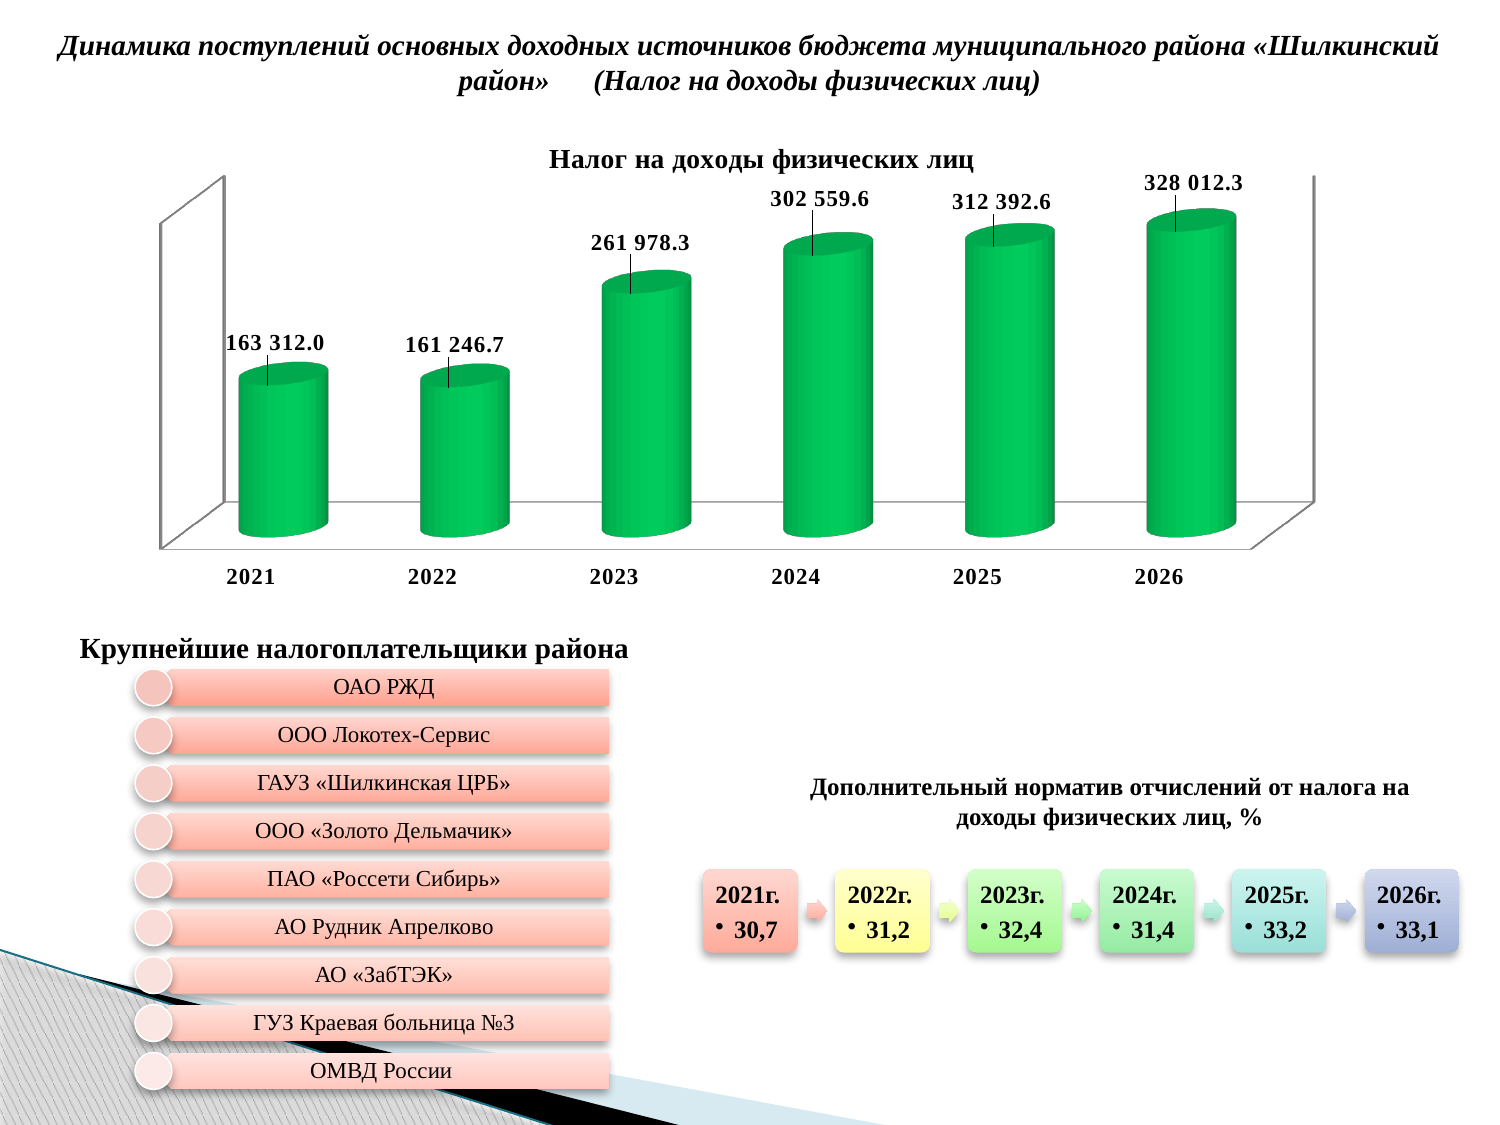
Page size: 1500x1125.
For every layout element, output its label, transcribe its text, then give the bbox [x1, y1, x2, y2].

text_box Крупнейшие налогоплательщики района [64, 621, 703, 668]
chart [140, 116, 1384, 602]
text_box Динамика поступлений основных доходных источников бюджета муниципального района «Шилкинский район» (Налог на доходы физических лиц) [0, 19, 1500, 104]
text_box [720, 751, 1460, 1071]
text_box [29, 668, 715, 1090]
